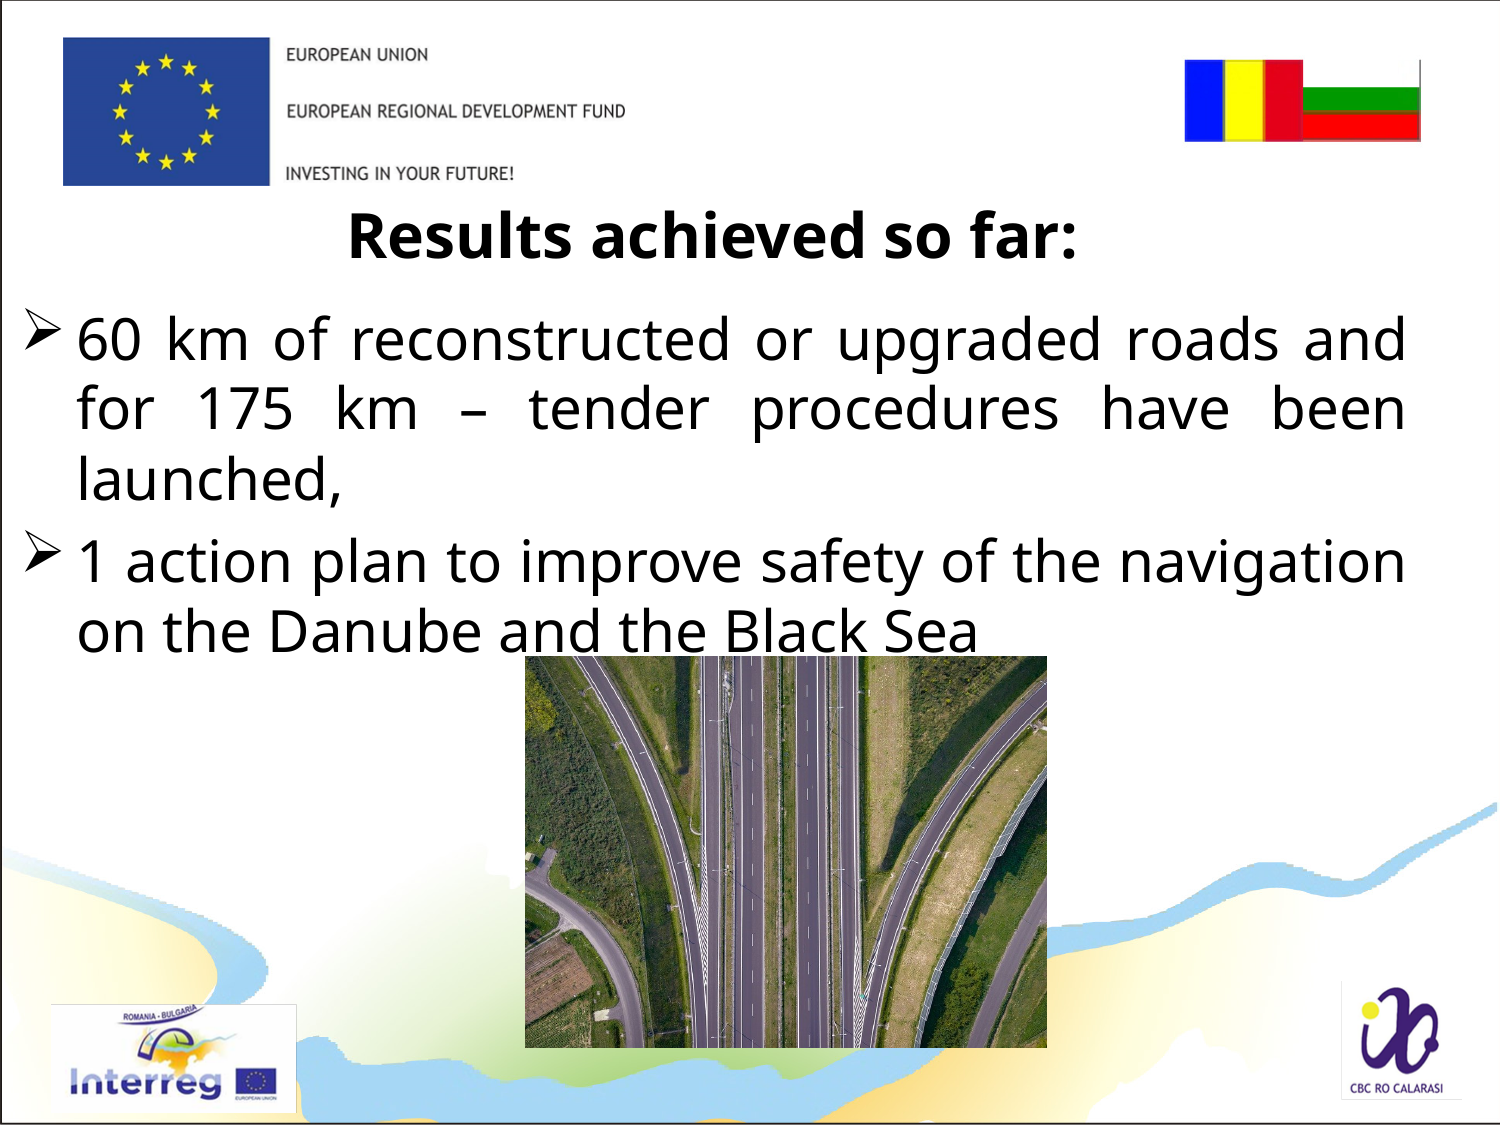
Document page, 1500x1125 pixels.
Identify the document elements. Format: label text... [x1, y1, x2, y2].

picture [0, 0, 1500, 1125]
text_box Results achieved so far: 60 km of reconstructed or upgraded roads and for 175 km – tender procedures have been launched, 1 action plan to improve safety of the navigation on the Danube and the Black Sea [2, 188, 1423, 996]
